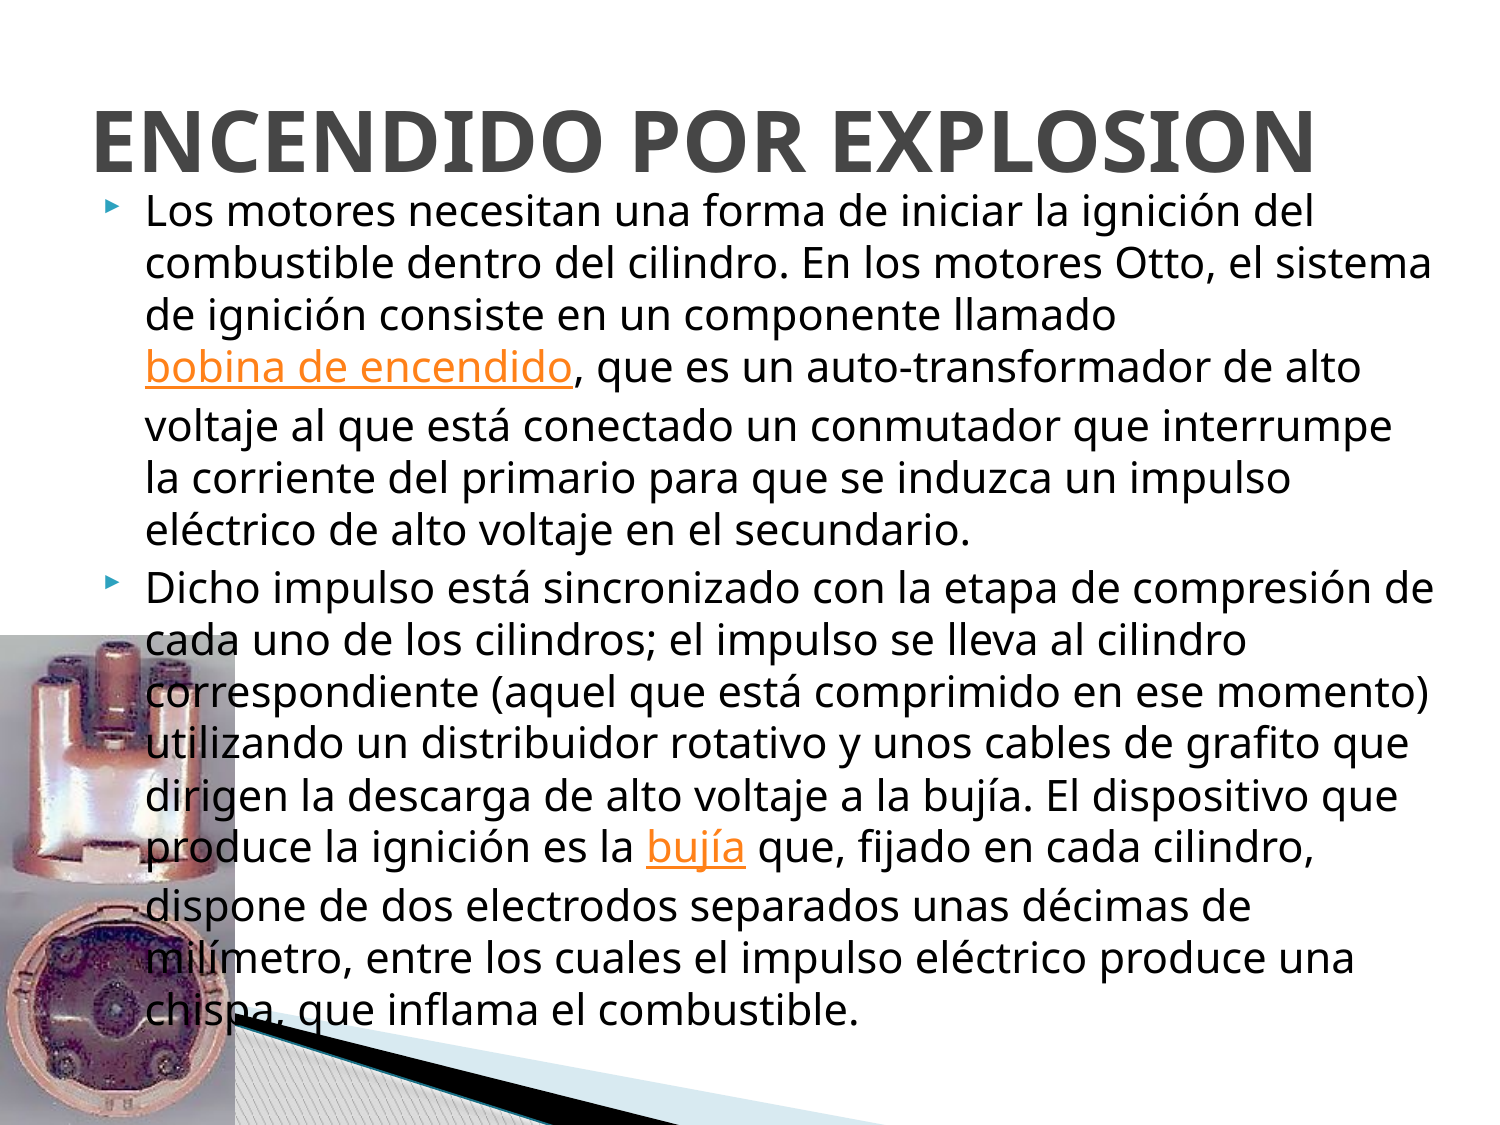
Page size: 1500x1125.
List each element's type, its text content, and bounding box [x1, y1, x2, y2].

list Los motores necesitan una forma de iniciar la ignición del combustible dentro del cilindro. En los motores Otto, el sistema de ignición consiste en un componente llamado bobina de encendido, que es un auto-transformador de alto voltaje al que está conectado un conmutador que interrumpe la corriente del primario para que se induzca un impulso eléctrico de alto voltaje en el secundario. Dicho impulso está sincronizado con la etapa de compresión de cada uno de los cilindros; el impulso se lleva al cilindro correspondiente (aquel que está comprimido en ese momento) utilizando un distribuidor rotativo y unos cables de grafito que dirigen la descarga de alto voltaje a la bujía. El dispositivo que produce la ignición es la bujía que, fijado en cada cilindro, dispone de dos electrodos separados unas décimas de milímetro, entre los cuales el impulso eléctrico produce una chispa, que inflama el combustible. [70, 175, 1454, 1055]
picture [0, 635, 235, 1125]
title ENCENDIDO POR EXPLOSION [75, 45, 1425, 233]
